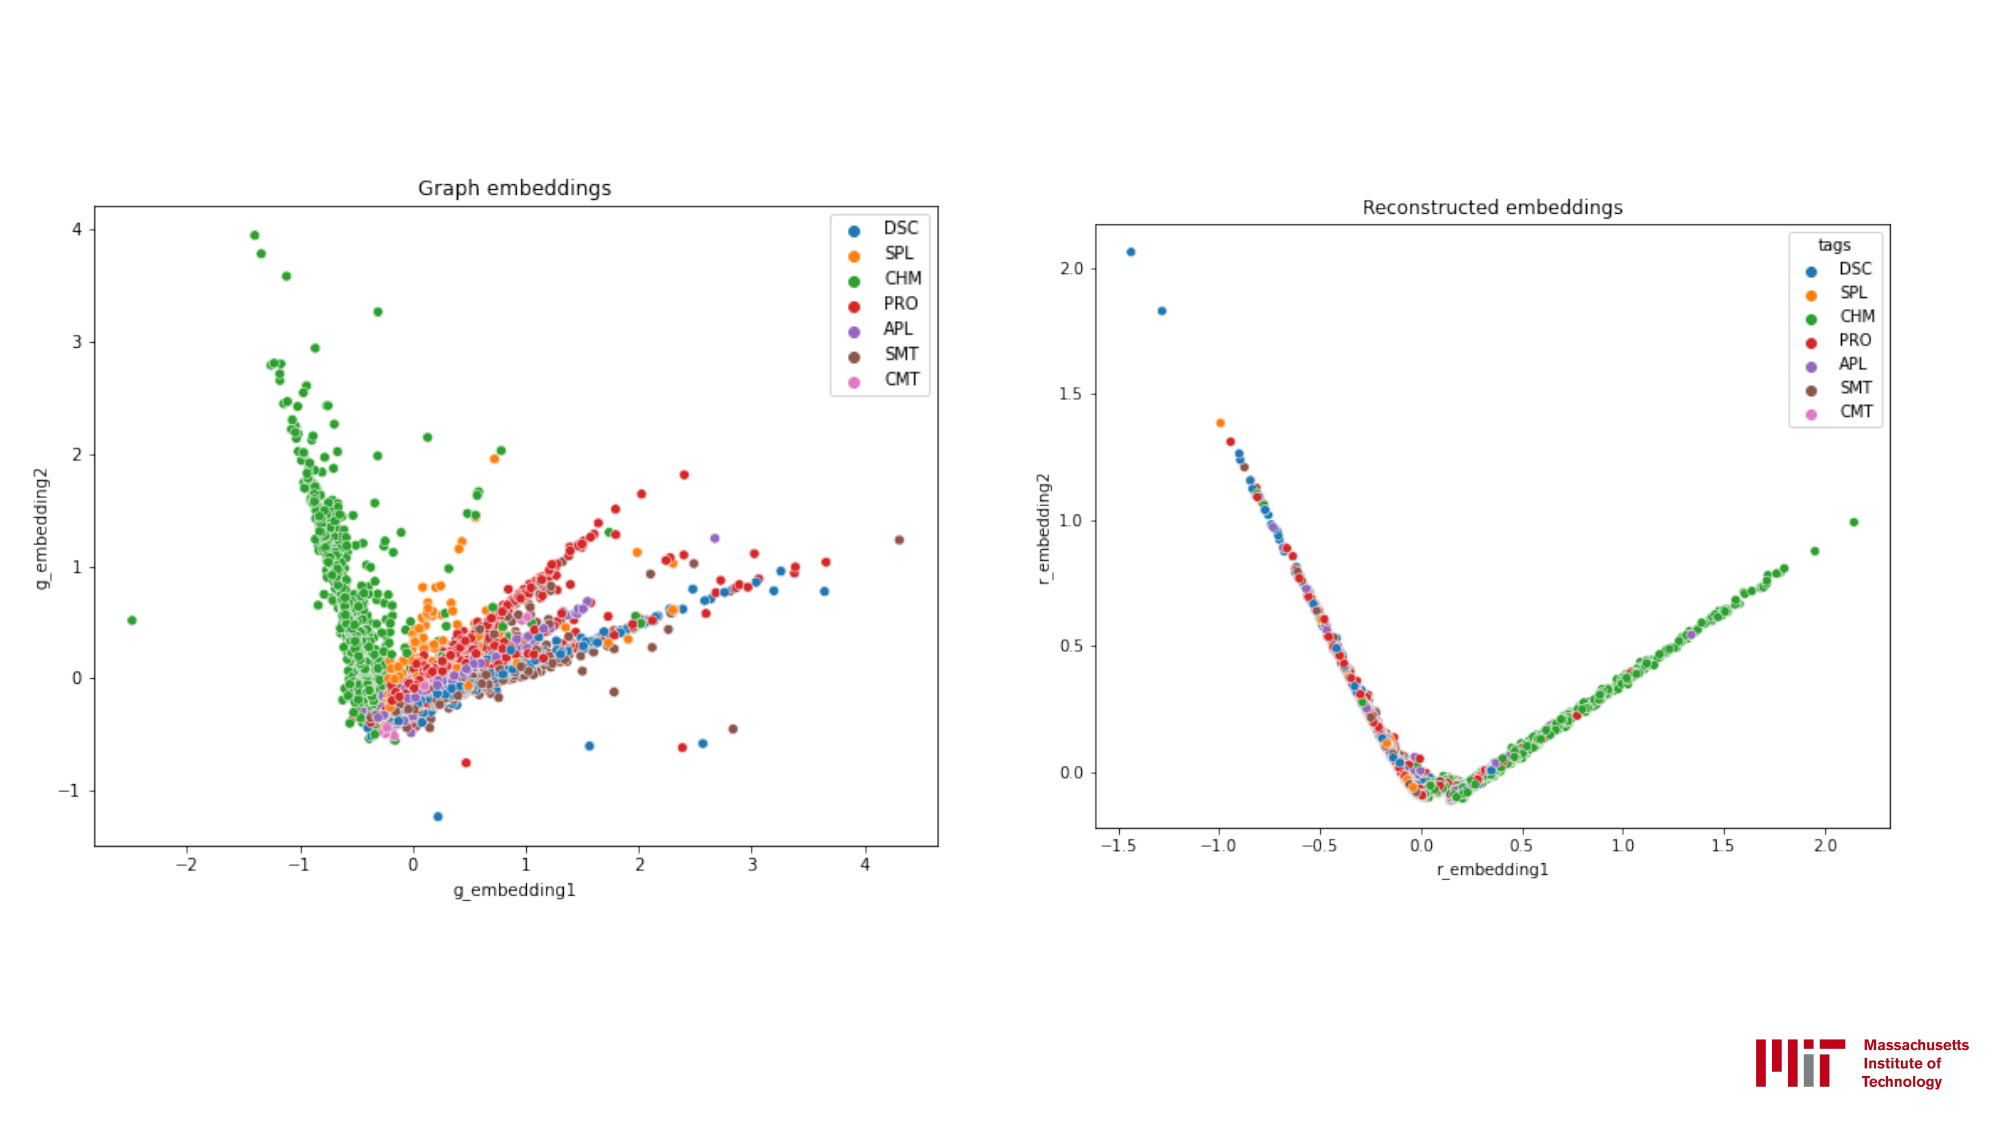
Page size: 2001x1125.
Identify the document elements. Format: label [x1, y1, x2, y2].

picture [0, 105, 1993, 952]
picture [1755, 1004, 1970, 1125]
